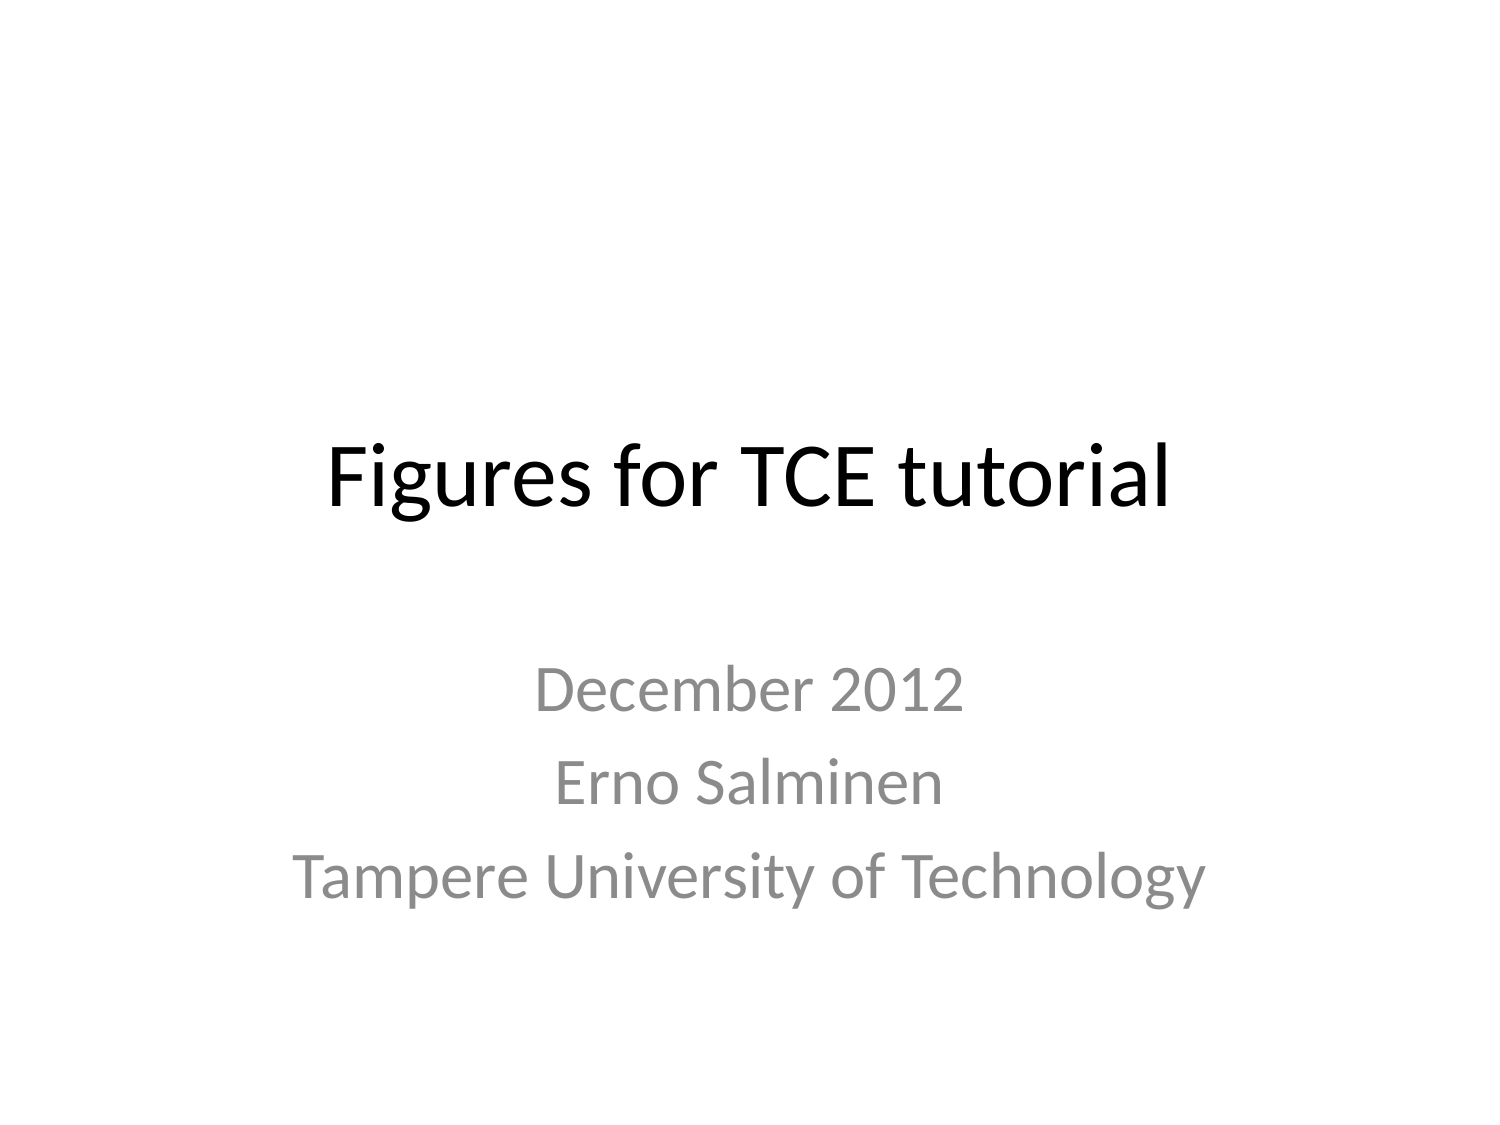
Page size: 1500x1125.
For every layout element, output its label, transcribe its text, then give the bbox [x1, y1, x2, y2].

title Figures for TCE tutorial [112, 349, 1388, 591]
subtitle December 2012 Erno Salminen Tampere University of Technology [225, 637, 1275, 925]
